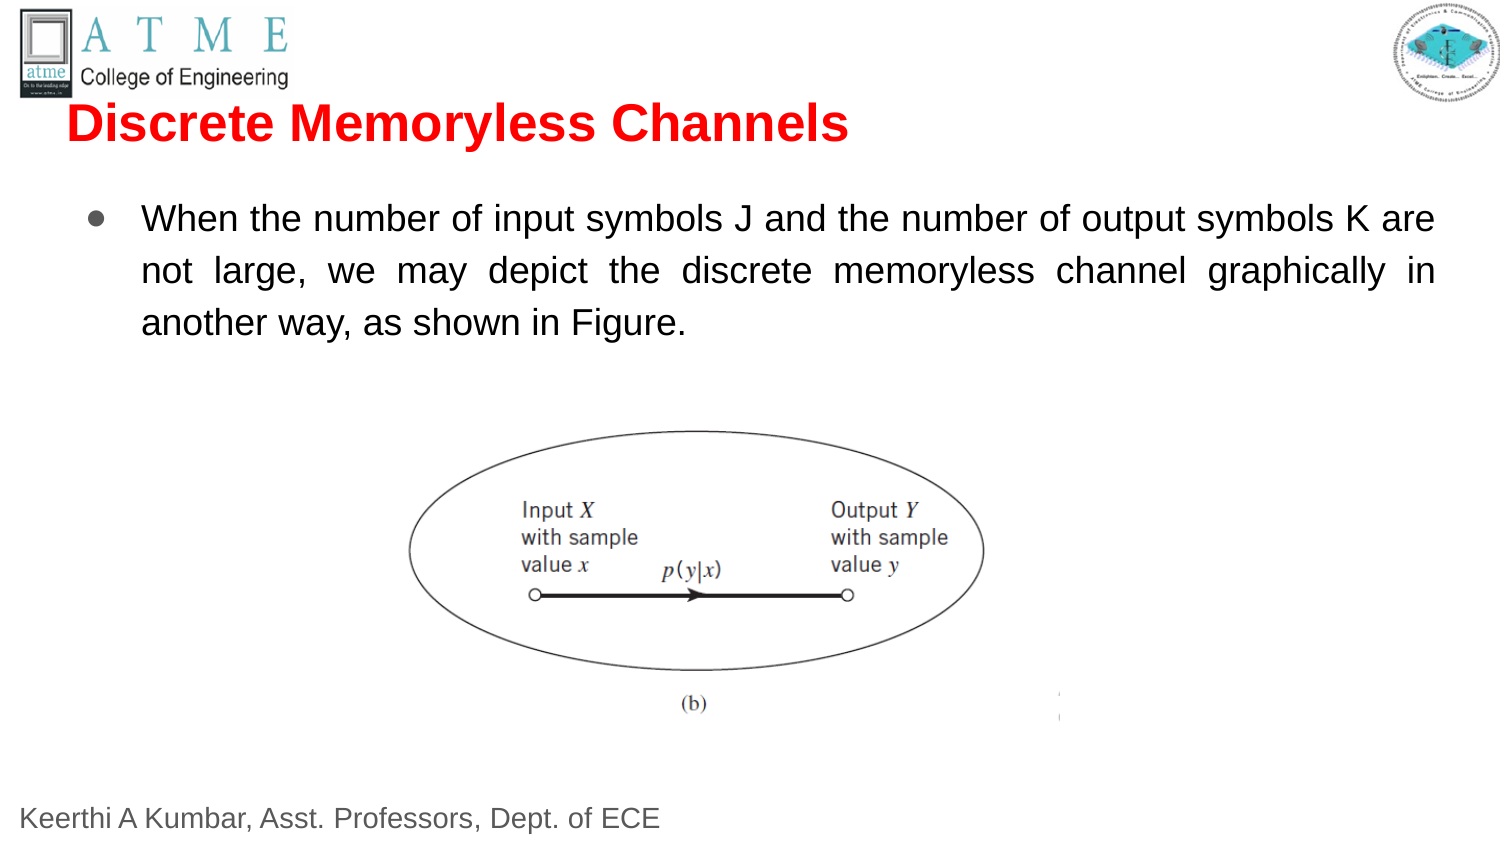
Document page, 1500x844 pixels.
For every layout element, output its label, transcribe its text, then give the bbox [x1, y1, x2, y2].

title Discrete Memoryless Channels [51, 72, 1449, 167]
picture [399, 409, 1064, 731]
list When the number of input symbols J and the number of output symbols K are not large, we may depict the discrete memoryless channel graphically in another way, as shown in Figure. [51, 172, 1452, 750]
picture [17, 6, 295, 99]
picture [1389, 1, 1500, 104]
